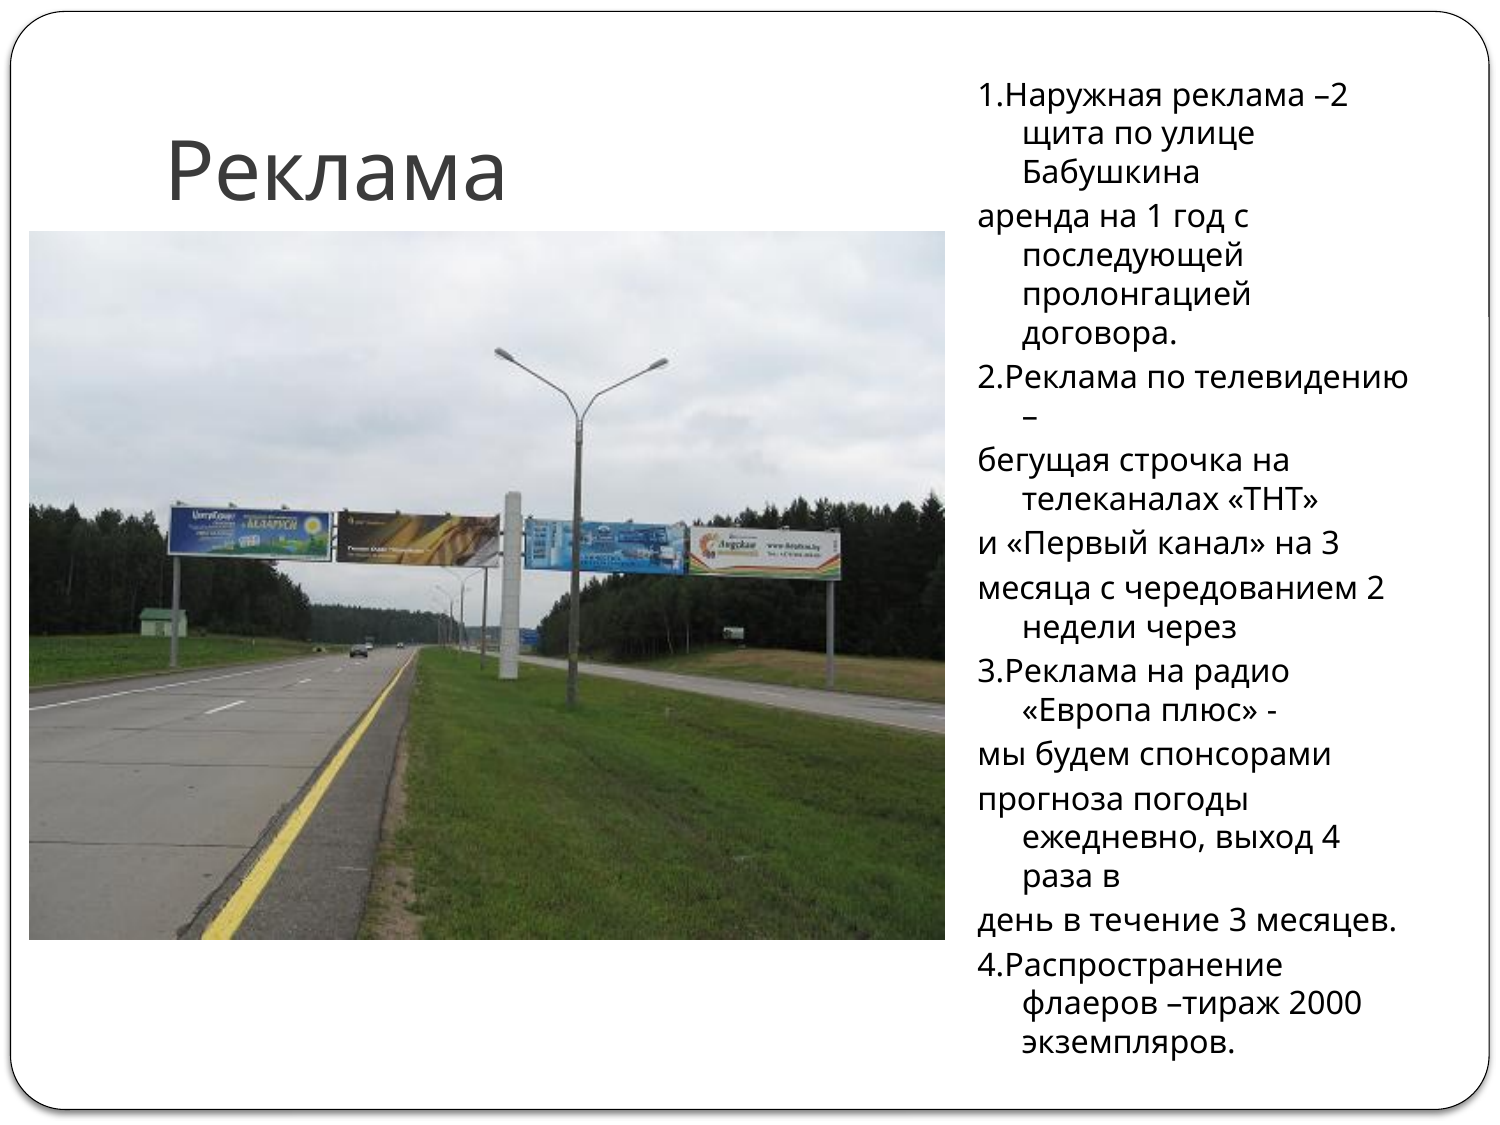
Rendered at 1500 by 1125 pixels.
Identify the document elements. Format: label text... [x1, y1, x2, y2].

picture [29, 231, 946, 941]
list 1.Наружная реклама –2 щита по улице Бабушкина аренда на 1 год с последующей пролонгацией договора. 2.Реклама по телевидению – бегущая строчка на телеканалах «ТНТ» и «Первый канал» на 3 месяца с чередованием 2 недели через 3.Реклама на радио «Европа плюс» - мы будем спонсорами прогноза погоды ежедневно, выход 4 раза в день в течение 3 месяцев. 4.Распространение флаеров –тираж 2000 экземпляров. [962, 66, 1425, 1071]
title Реклама [150, 44, 1425, 233]
